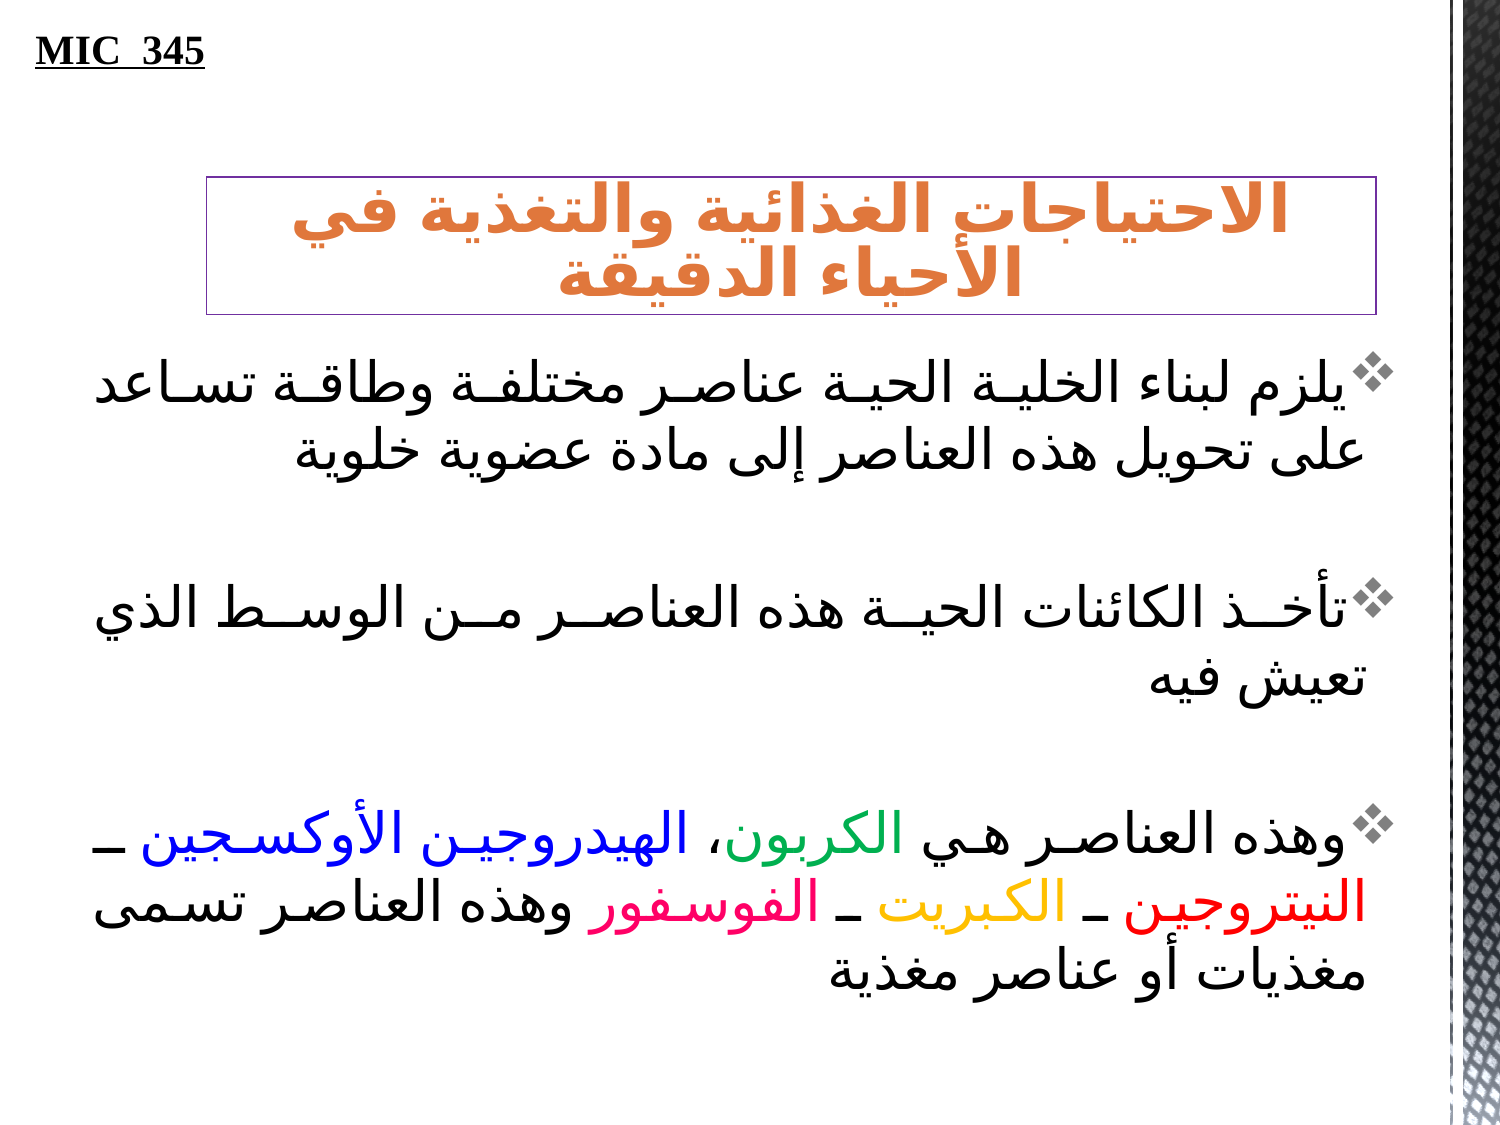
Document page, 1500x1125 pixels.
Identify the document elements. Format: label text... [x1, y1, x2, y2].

text_box MIC 345 [20, 0, 1471, 122]
picture [1447, 0, 1500, 1125]
list يلزم لبناء الخلية الحية عناصر مختلفة وطاقة تساعد على تحويل هذه العناصر إلى مادة عضوية خلوية تأخذ الكائنات الحية هذه العناصر من الوسط الذي تعيش فيه وهذه العناصر هي الكربون، الهيدروجين الأوكسجين ـ النيتروجين ـ الكبريت ـ الفوسفور وهذه العناصر تسمى مغذيات أو عناصر مغذية [78, 338, 1413, 1014]
text_box الاحتياجات الغذائية والتغذية في الأحياء الدقيقة [206, 176, 1376, 315]
